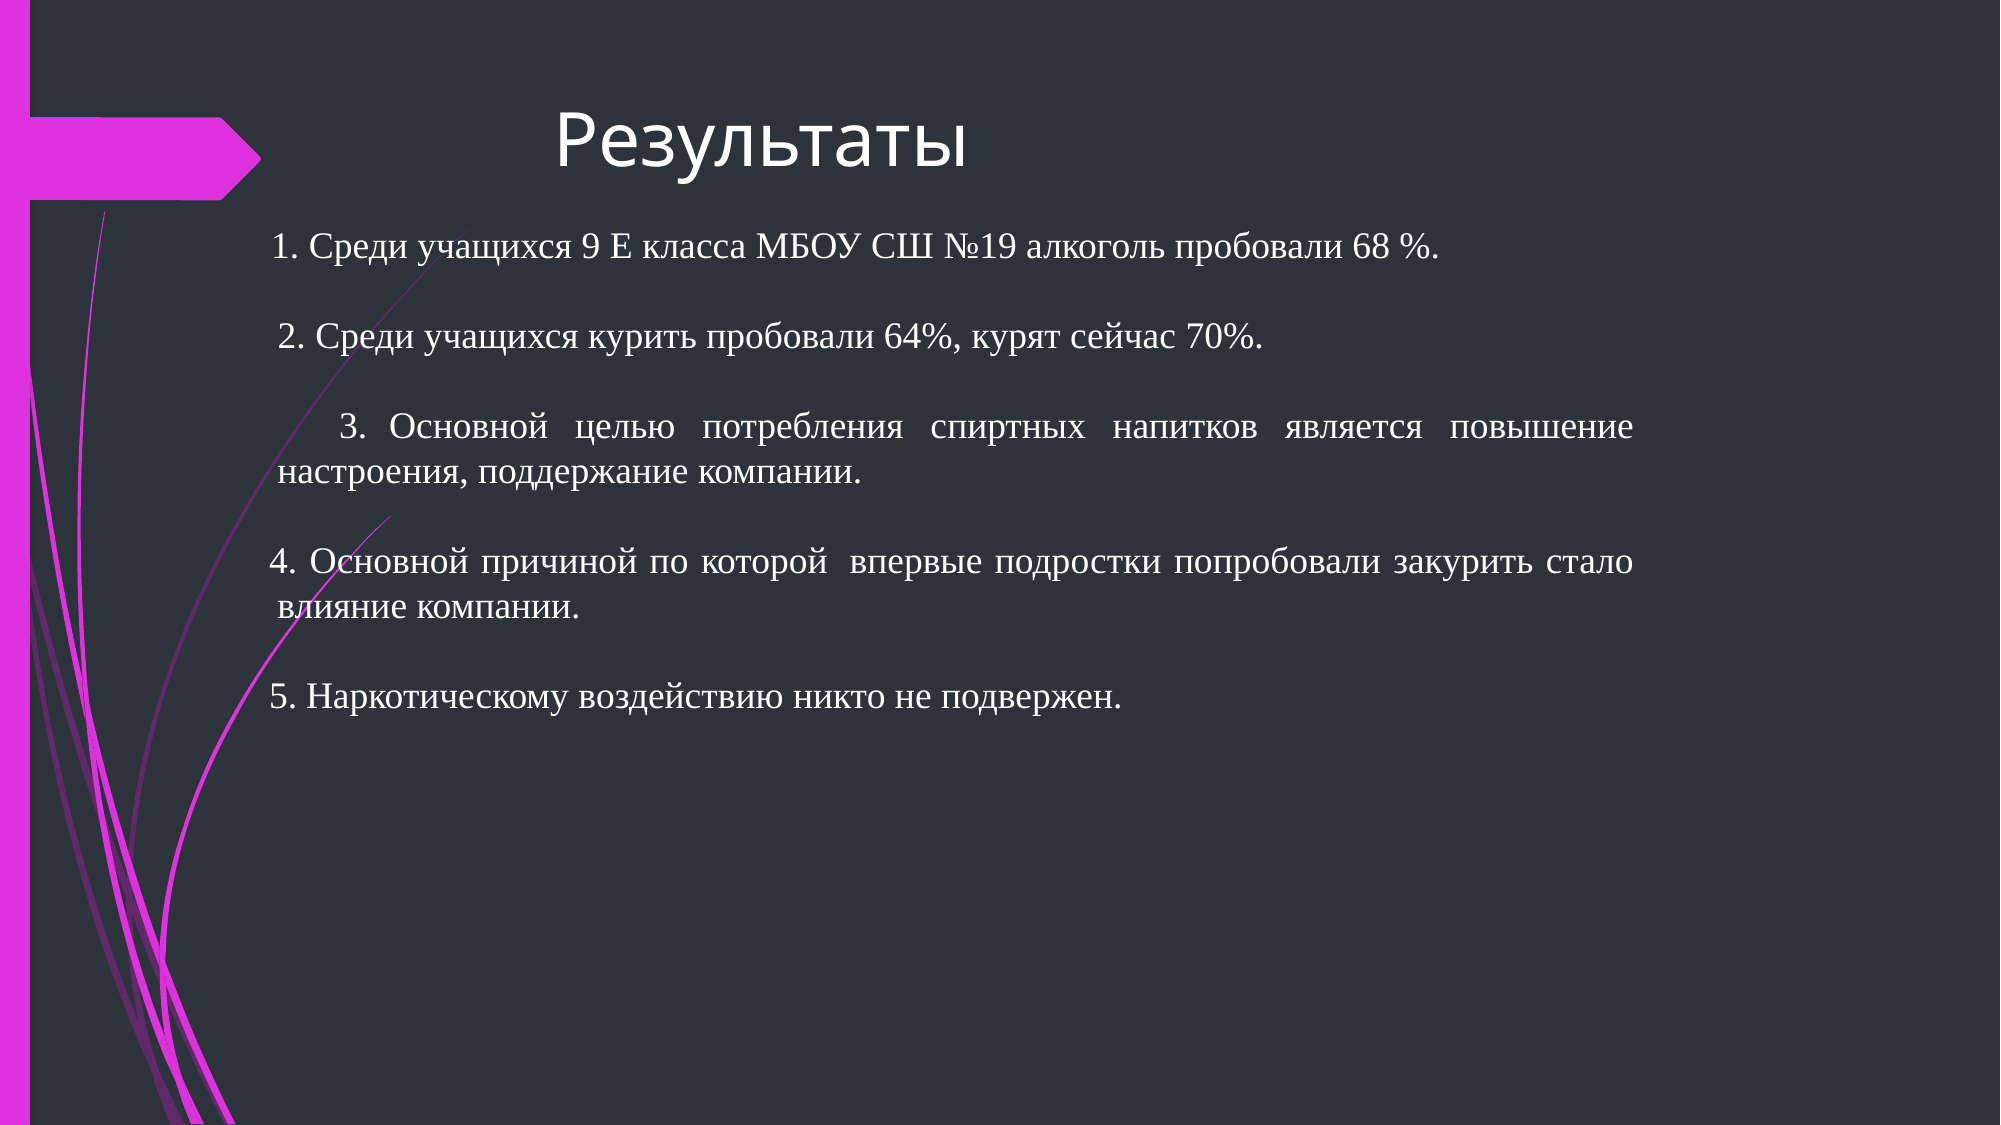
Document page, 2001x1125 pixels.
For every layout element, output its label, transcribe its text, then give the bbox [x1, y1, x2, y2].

title Результаты [538, 83, 2000, 294]
text_box 1. Среди учащихся 9 Е класса МБОУ СШ №19 алкоголь пробовали 68 %. 2. Среди учащихся курить пробовали 64%, курят сейчас 70%. 3. Основной целью потребления спиртных напитков является повышение настроения, поддержание компании. 4. Основной причиной по которой впервые подростки попробовали закурить стало влияние компании. 5. Наркотическому воздействию никто не подвержен. [237, 214, 1650, 744]
